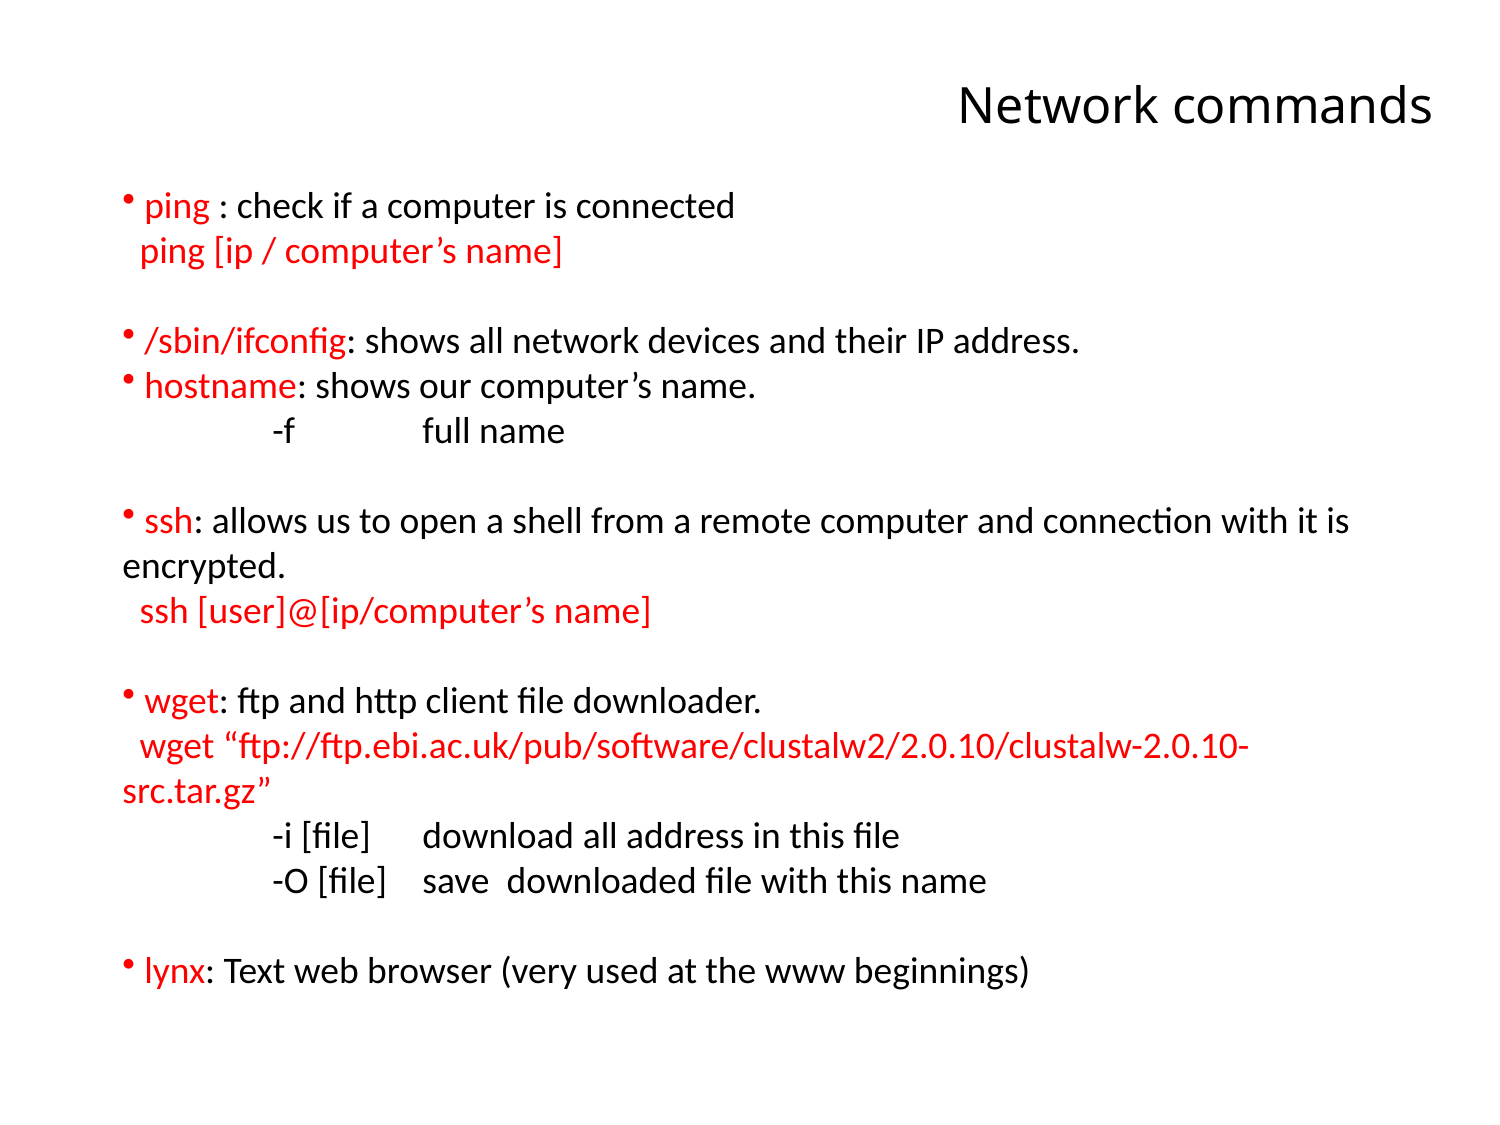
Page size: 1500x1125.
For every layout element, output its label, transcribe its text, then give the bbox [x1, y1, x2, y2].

text_box ping : check if a computer is connected ping [ip / computer’s name] /sbin/ifconfig: shows all network devices and their IP address. hostname: shows our computer’s name. -f full name ssh: allows us to open a shell from a remote computer and connection with it is encrypted. ssh [user]@[ip/computer’s name] wget: ftp and http client file downloader. wget “ftp://ftp.ebi.ac.uk/pub/software/clustalw2/2.0.10/clustalw-2.0.10-src.tar.gz” -i [file] download all address in this file -O [file] save downloaded file with this name lynx: Text web browser (very used at the www beginnings) [107, 173, 1388, 999]
text_box Network commands [943, 65, 1449, 141]
